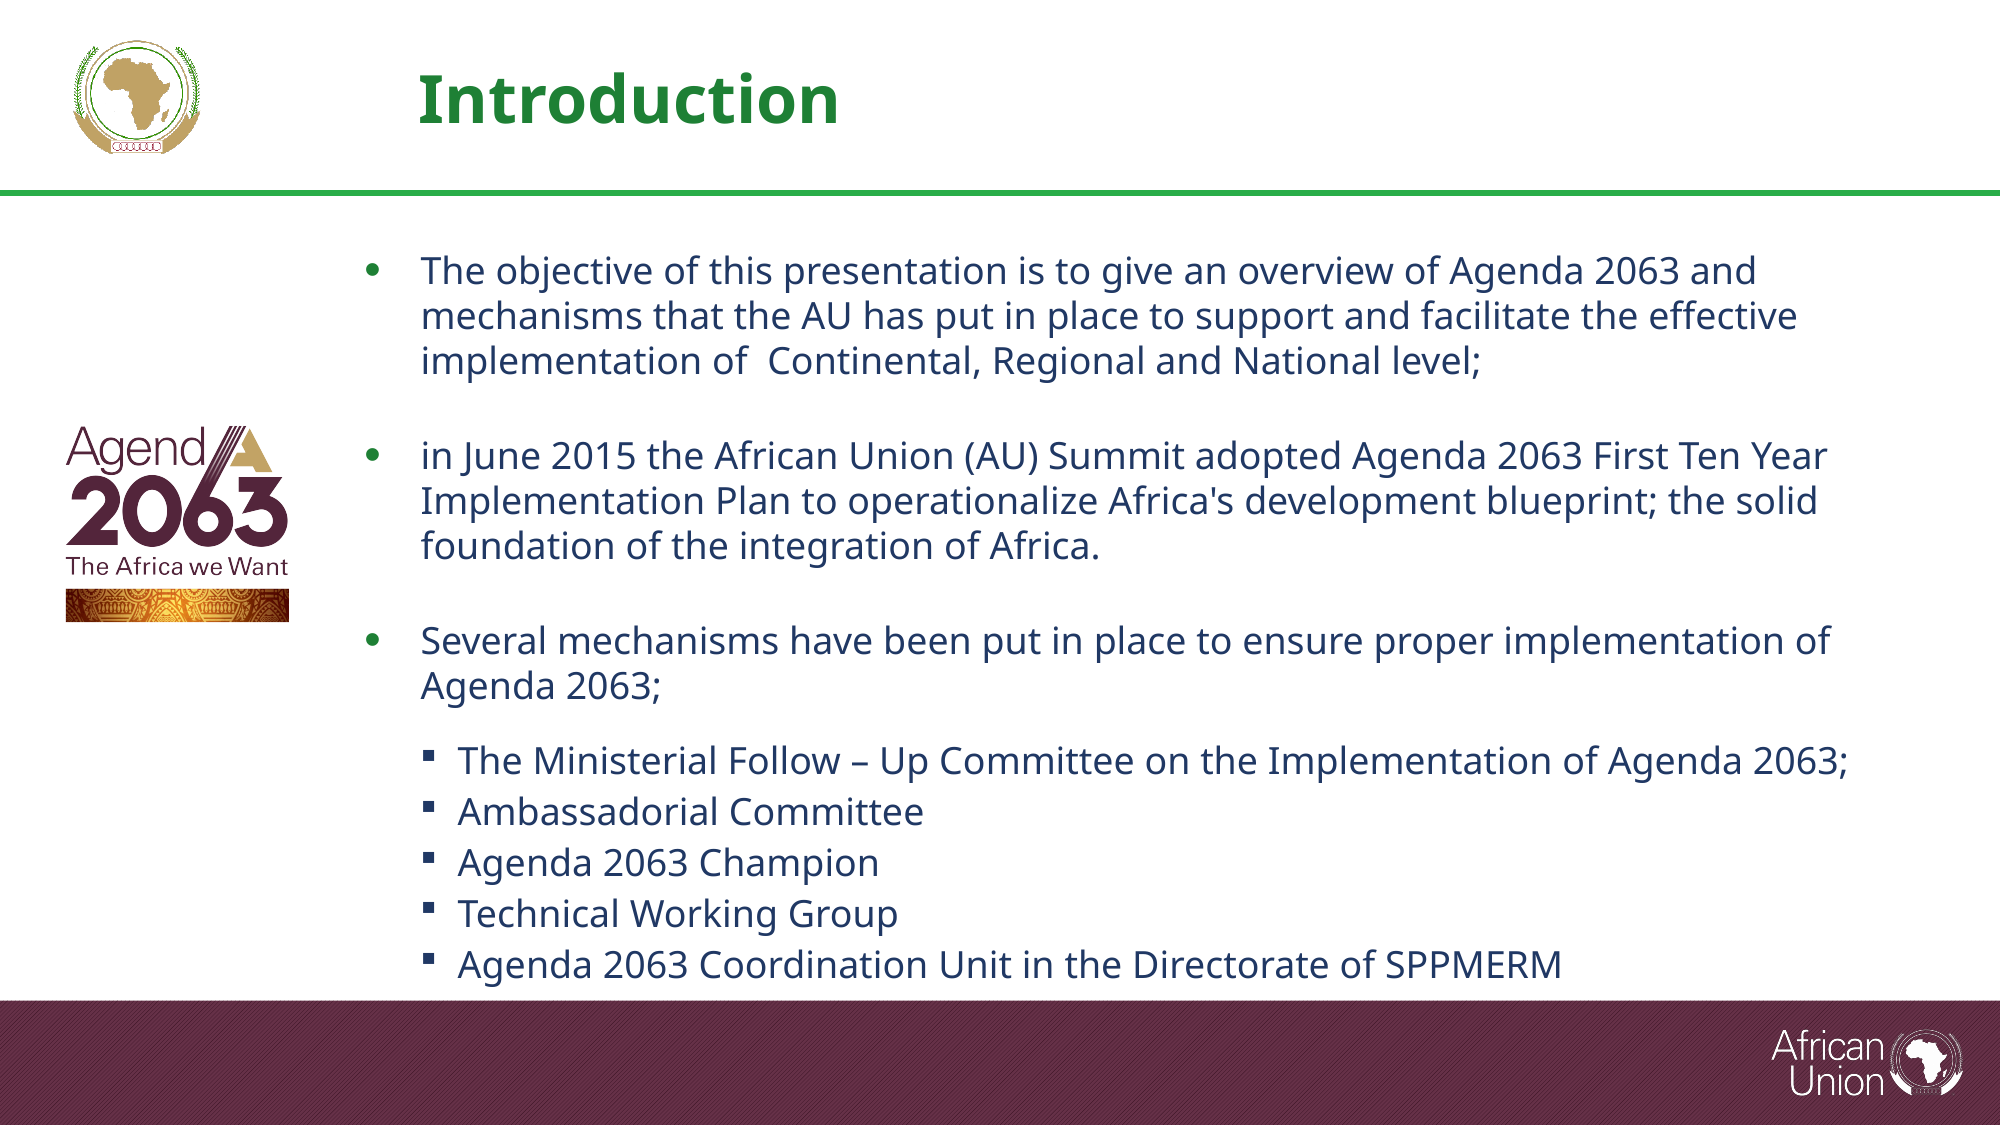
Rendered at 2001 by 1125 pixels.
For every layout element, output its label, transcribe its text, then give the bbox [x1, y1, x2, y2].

picture [1734, 1000, 2000, 1125]
picture [71, 38, 202, 156]
text_box [0, 1000, 1734, 1125]
text_box Introduction [403, 49, 857, 145]
list The objective of this presentation is to give an overview of Agenda 2063 and mechanisms that the AU has put in place to support and facilitate the effective implementation of Continental, Regional and National level; in June 2015 the African Union (AU) Summit adopted Agenda 2063 First Ten Year Implementation Plan to operationalize Africa's development blueprint; the solid foundation of the integration of Africa. Several mechanisms have been put in place to ensure proper implementation of Agenda 2063; The Ministerial Follow – Up Committee on the Implementation of Agenda 2063; Ambassadorial Committee Agenda 2063 Champion Technical Working Group Agenda 2063 Coordination Unit in the Directorate of SPPMERM [330, 239, 1958, 967]
picture [56, 420, 299, 650]
